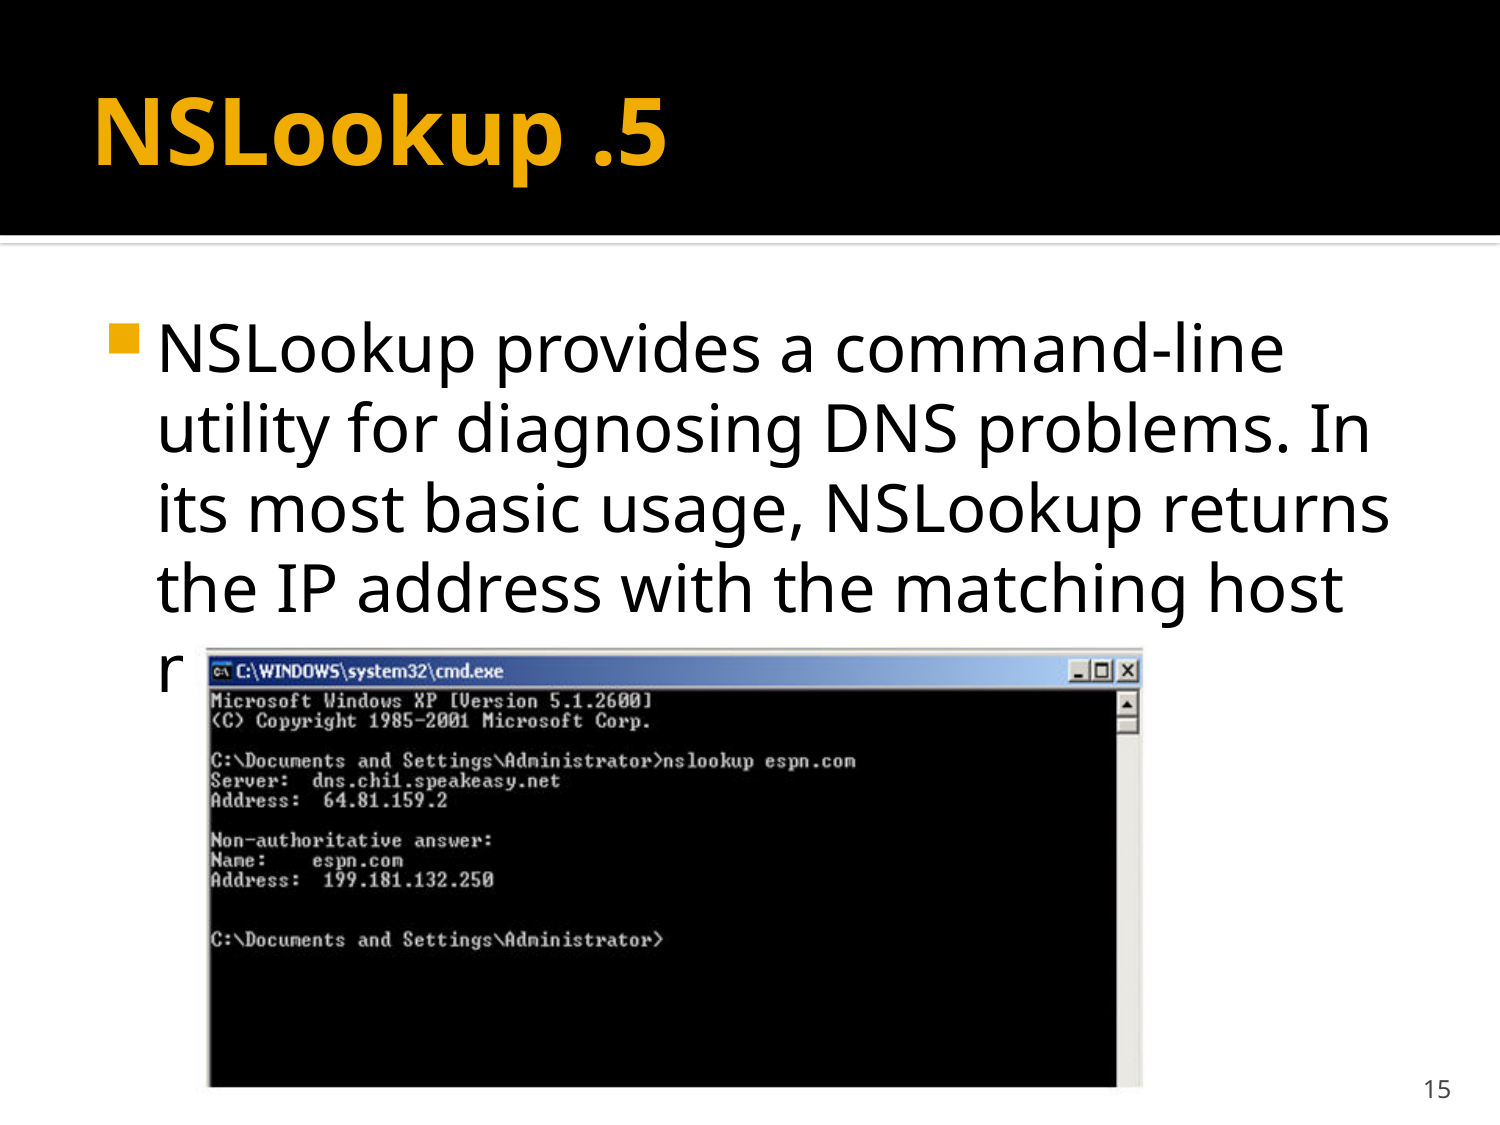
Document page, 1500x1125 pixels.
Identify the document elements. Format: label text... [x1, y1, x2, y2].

slide_number 15 [1345, 1062, 1467, 1108]
list NSLookup provides a command-line utility for diagnosing DNS problems. In its most basic usage, NSLookup returns the IP address with the matching host name. [75, 291, 1425, 1050]
title 5. NSLookup [75, 25, 1425, 231]
picture [182, 620, 1162, 1125]
